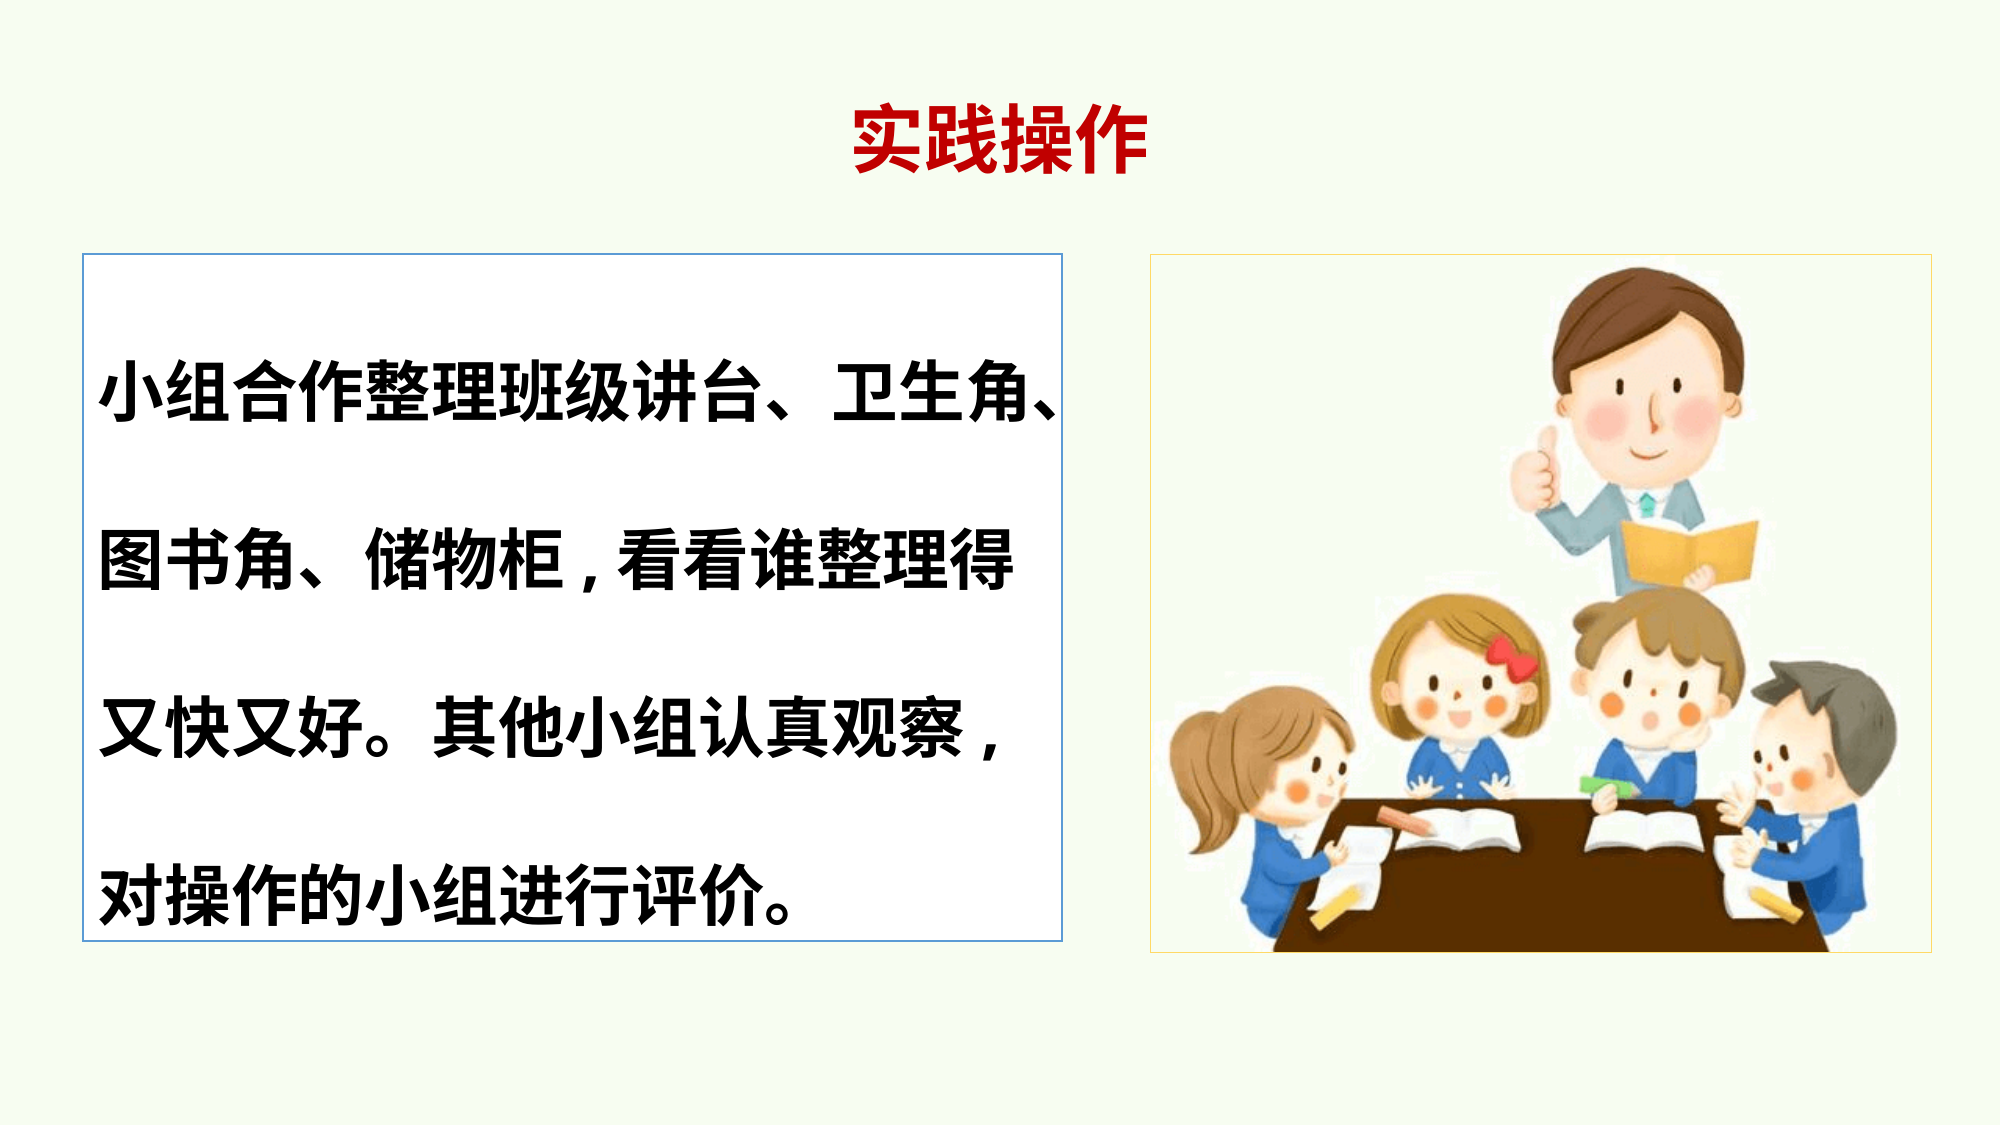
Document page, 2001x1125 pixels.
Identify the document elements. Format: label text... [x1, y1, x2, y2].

text_box 小组合作整理班级讲台、卫生角、图书角、储物柜,看看谁整理得又快又好。其他小组认真观察,对操作的小组进行评价。 [82, 253, 1063, 942]
picture [1150, 254, 1932, 953]
text_box 实践操作 [834, 84, 1253, 190]
